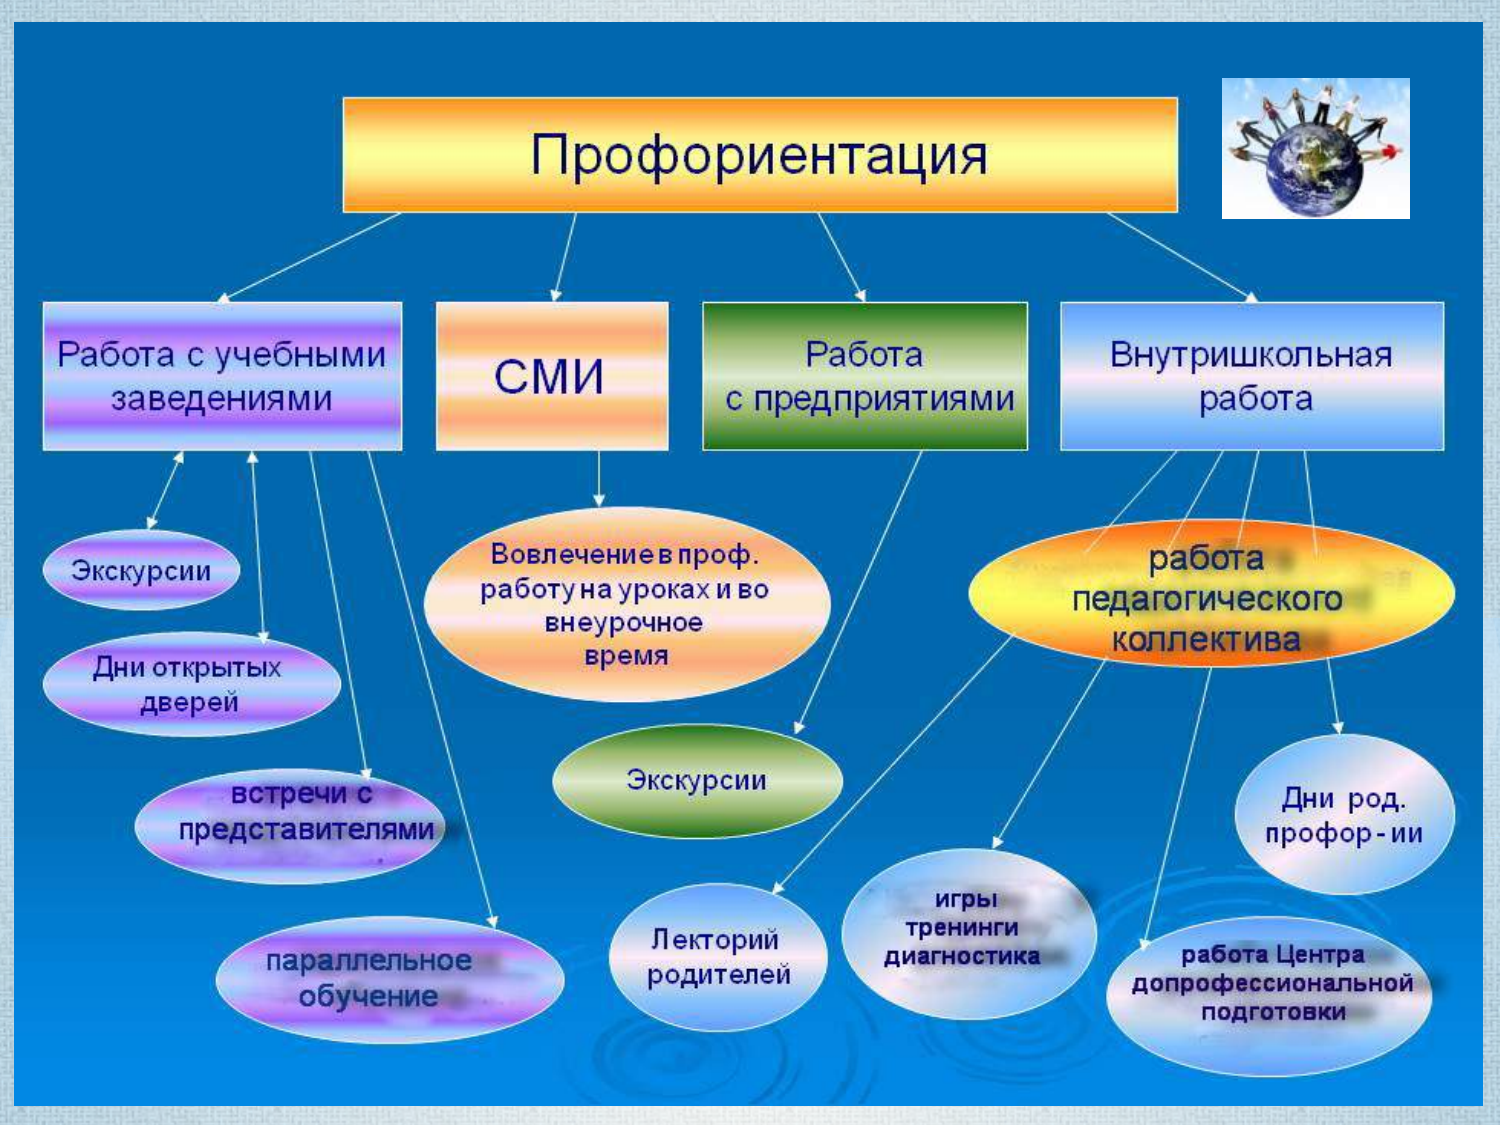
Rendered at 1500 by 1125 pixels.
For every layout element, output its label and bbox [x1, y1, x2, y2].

picture [1222, 77, 1410, 219]
list [14, 22, 1483, 1107]
